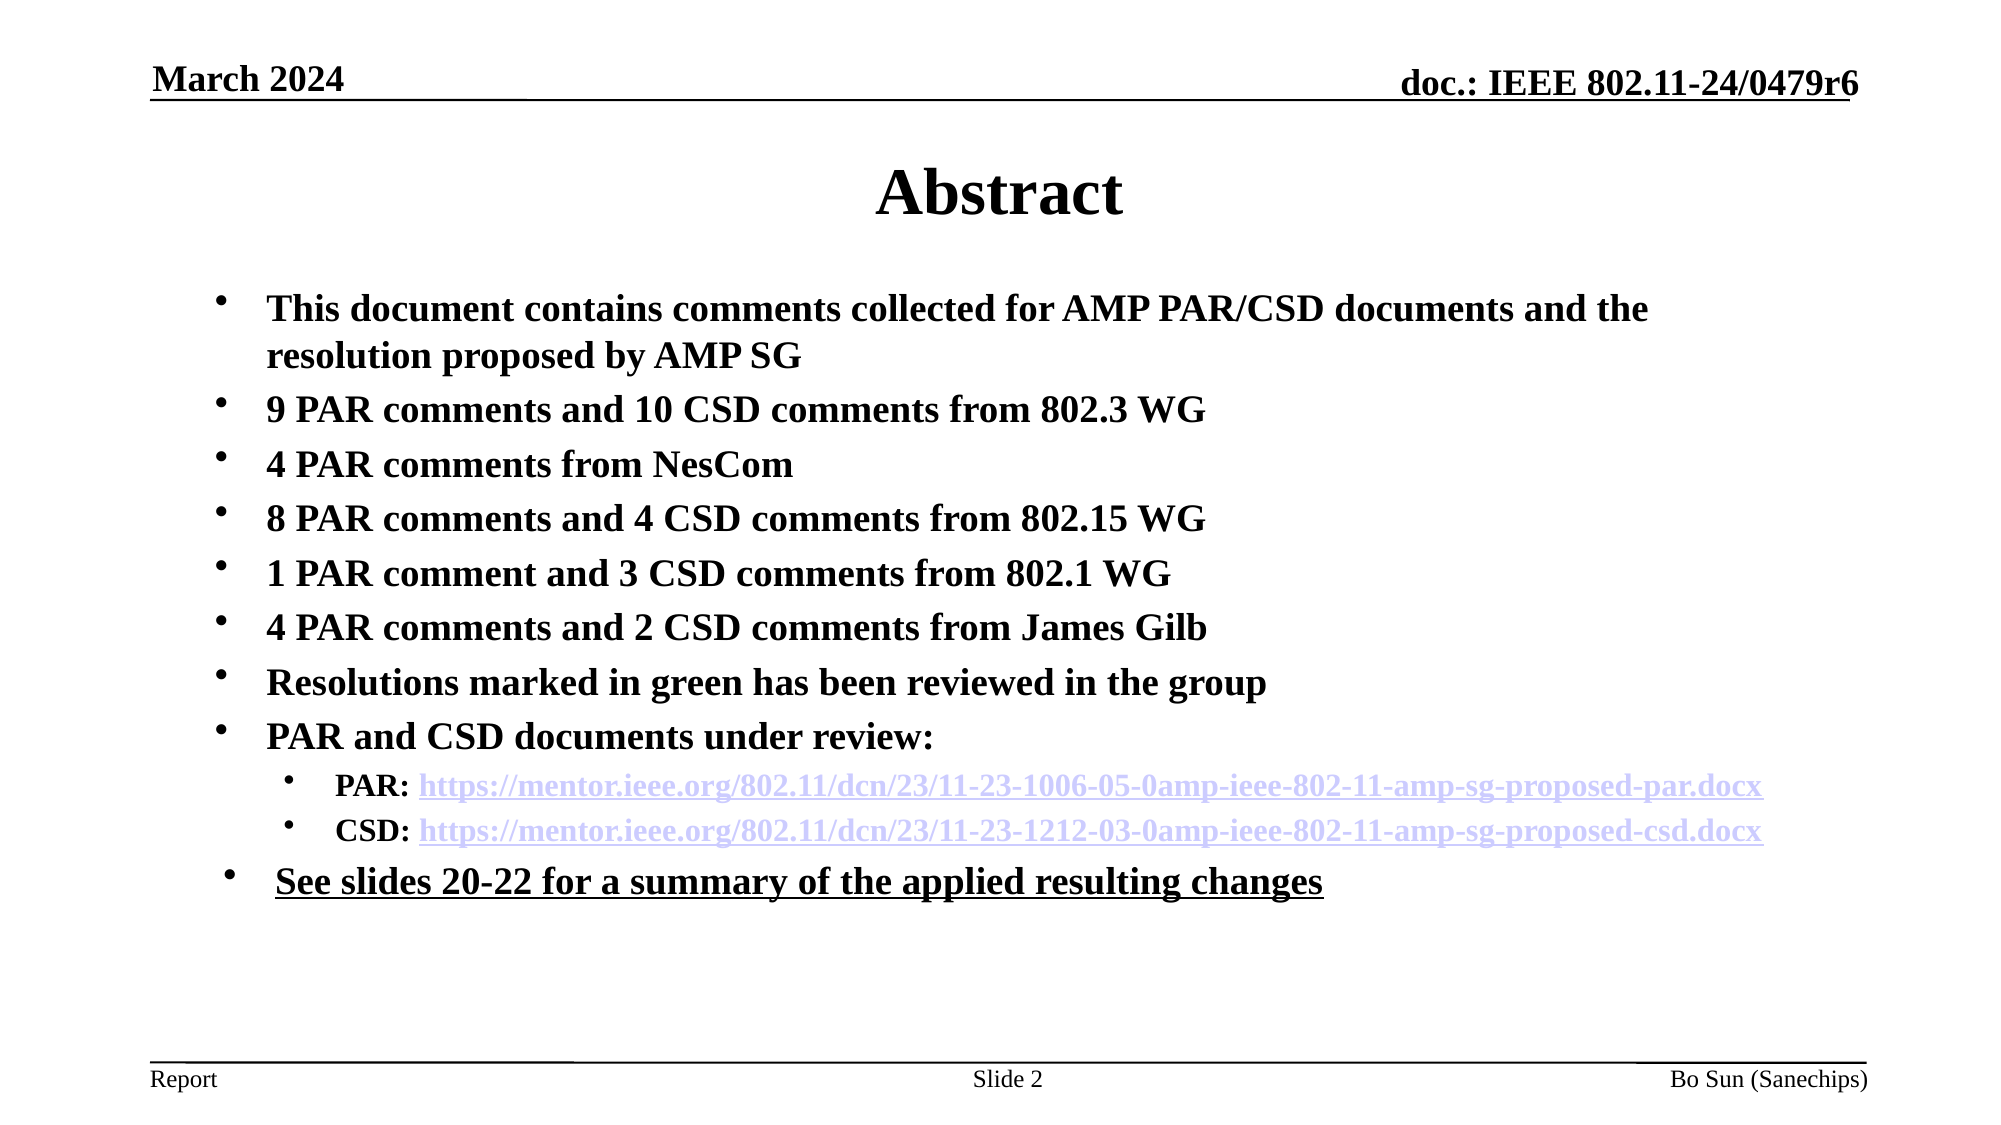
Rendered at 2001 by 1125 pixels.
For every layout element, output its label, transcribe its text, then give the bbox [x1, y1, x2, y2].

slide_number Slide 2 [949, 1061, 1067, 1123]
text_box This document contains comments collected for AMP PAR/CSD documents and the resolution proposed by AMP SG 9 PAR comments and 10 CSD comments from 802.3 WG 4 PAR comments from NesCom 8 PAR comments and 4 CSD comments from 802.15 WG 1 PAR comment and 3 CSD comments from 802.1 WG 4 PAR comments and 2 CSD comments from James Gilb Resolutions marked in green has been reviewed in the group PAR and CSD documents under review: PAR: https://mentor.ieee.org/802.11/dcn/23/11-23-1006-05-0amp-ieee-802-11-amp-sg-proposed-par.docx CSD: https://mentor.ieee.org/802.11/dcn/23/11-23-1212-03-0amp-ieee-802-11-amp-sg-proposed-csd.docx See slides 20-22 for a summary of the applied resulting changes [200, 275, 1813, 969]
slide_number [152, 54, 563, 100]
text_box Abstract [149, 100, 1850, 275]
footer Bo Sun (Sanechips) [1171, 1061, 1869, 1093]
